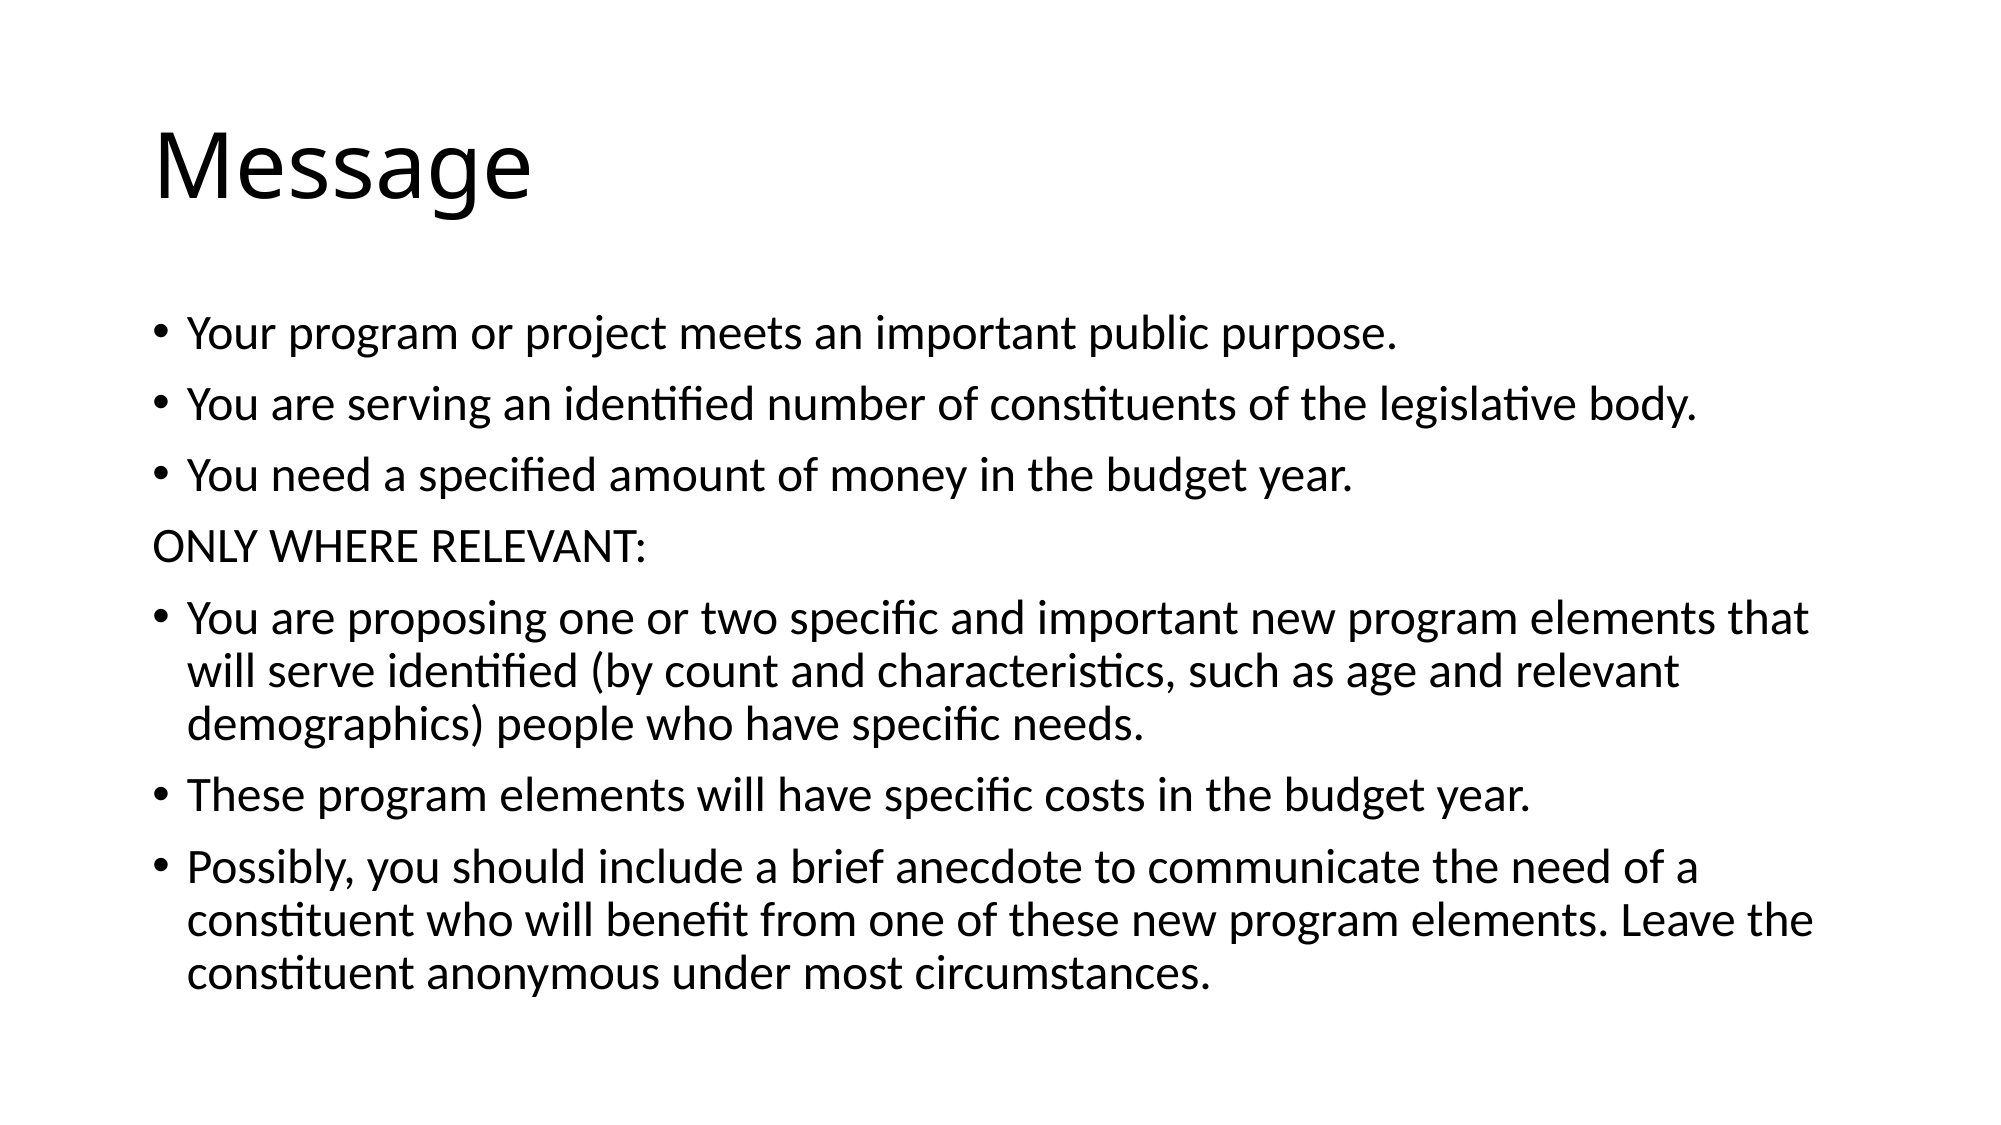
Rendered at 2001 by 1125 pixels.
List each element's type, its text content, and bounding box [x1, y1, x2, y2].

list Your program or project meets an important public purpose. You are serving an identified number of constituents of the legislative body. You need a specified amount of money in the budget year. ONLY WHERE RELEVANT: You are proposing one or two specific and important new program elements that will serve identified (by count and characteristics, such as age and relevant demographics) people who have specific needs. These program elements will have specific costs in the budget year. Possibly, you should include a brief anecdote to communicate the need of a constituent who will benefit from one of these new program elements. Leave the constituent anonymous under most circumstances. [137, 299, 1863, 1014]
title Message [137, 59, 1863, 278]
